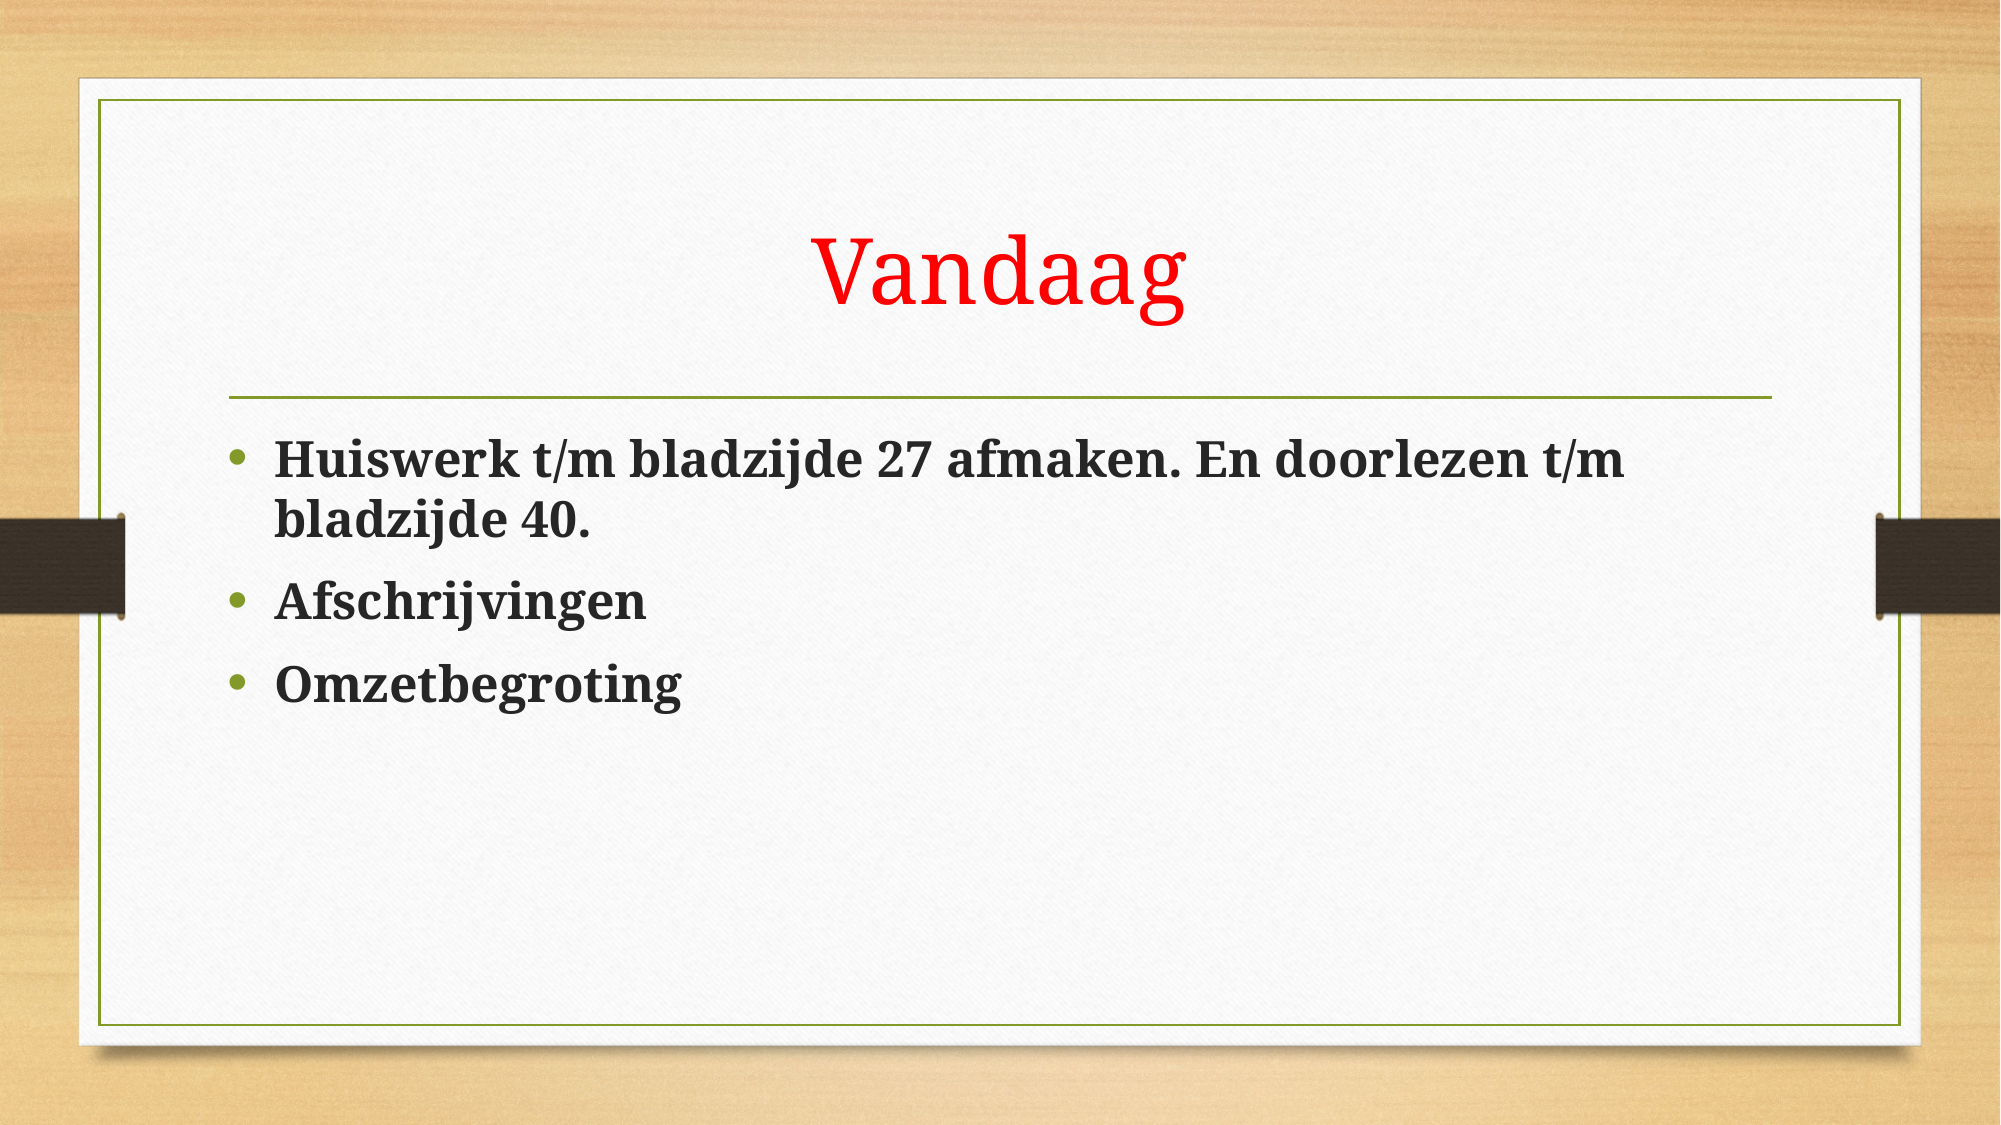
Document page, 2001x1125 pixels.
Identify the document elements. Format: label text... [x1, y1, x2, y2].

picture [0, 0, 2001, 1125]
list Huiswerk t/m bladzijde 27 afmaken. En doorlezen t/m bladzijde 40. Afschrijvingen Omzetbegroting [212, 419, 1788, 964]
title Vandaag [212, 161, 1788, 375]
